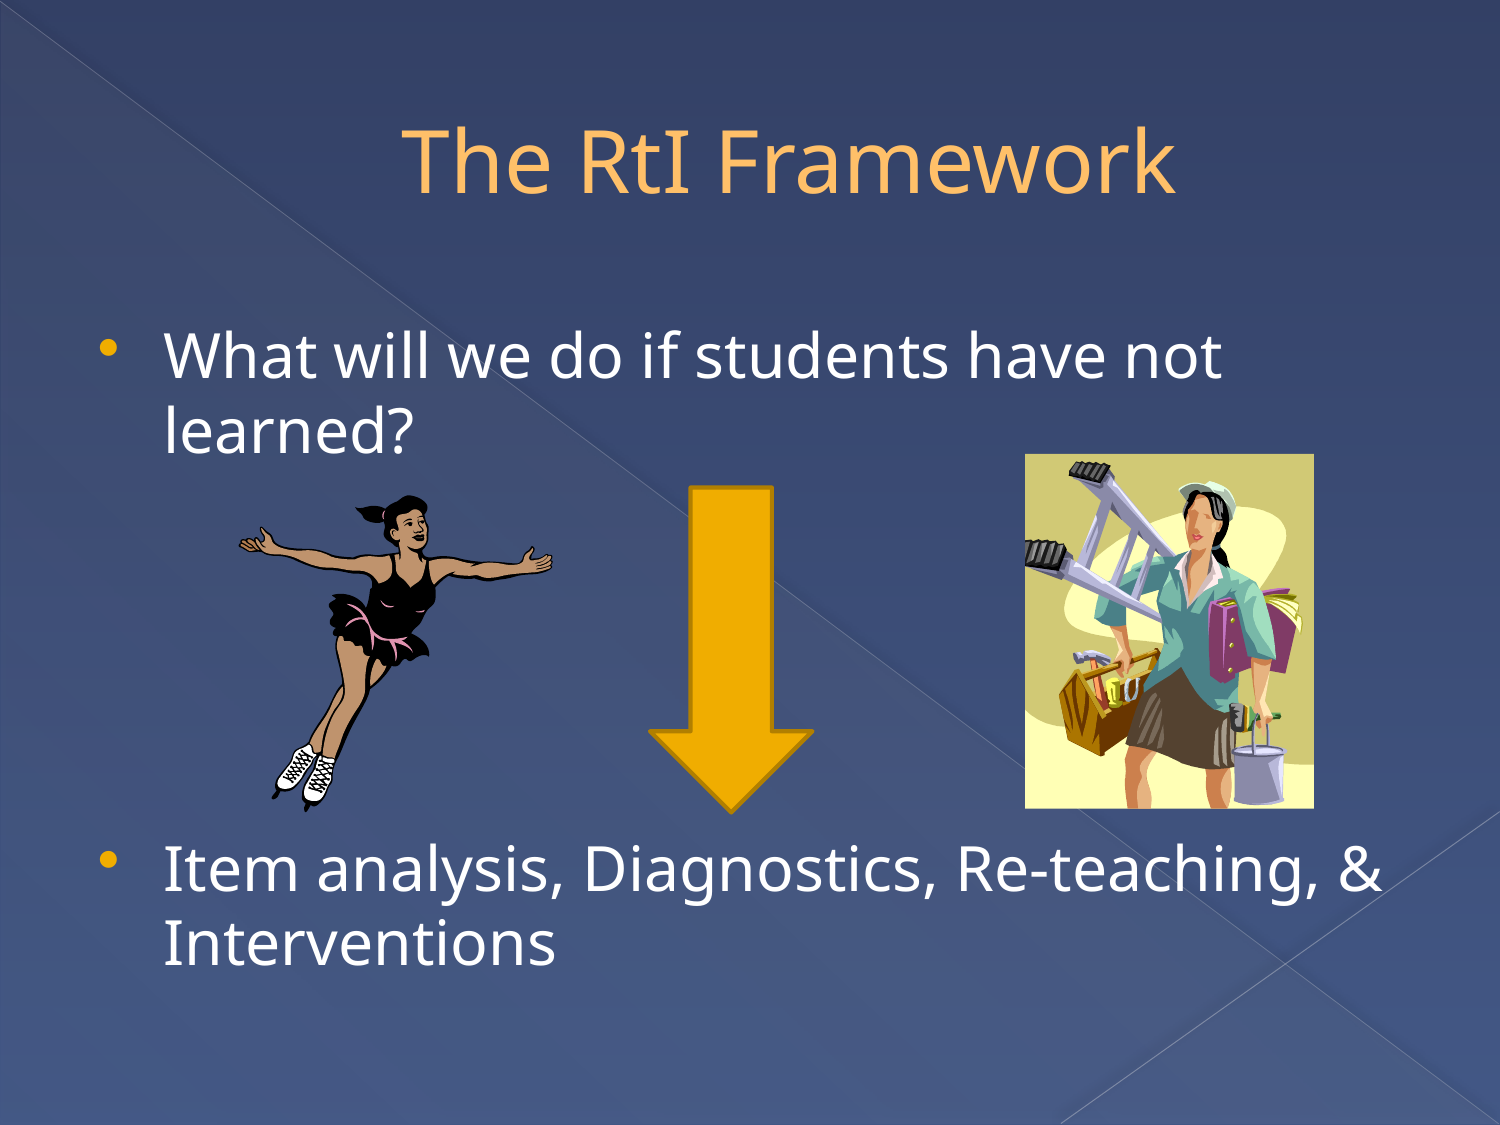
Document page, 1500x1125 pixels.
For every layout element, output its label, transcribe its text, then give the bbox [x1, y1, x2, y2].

picture [1024, 449, 1318, 813]
title The RtI Framework [75, 43, 1425, 274]
text_box [648, 485, 815, 815]
list What will we do if students have not learned? Item analysis, Diagnostics, Re-teaching, & Interventions [75, 308, 1425, 1059]
picture [237, 494, 554, 813]
